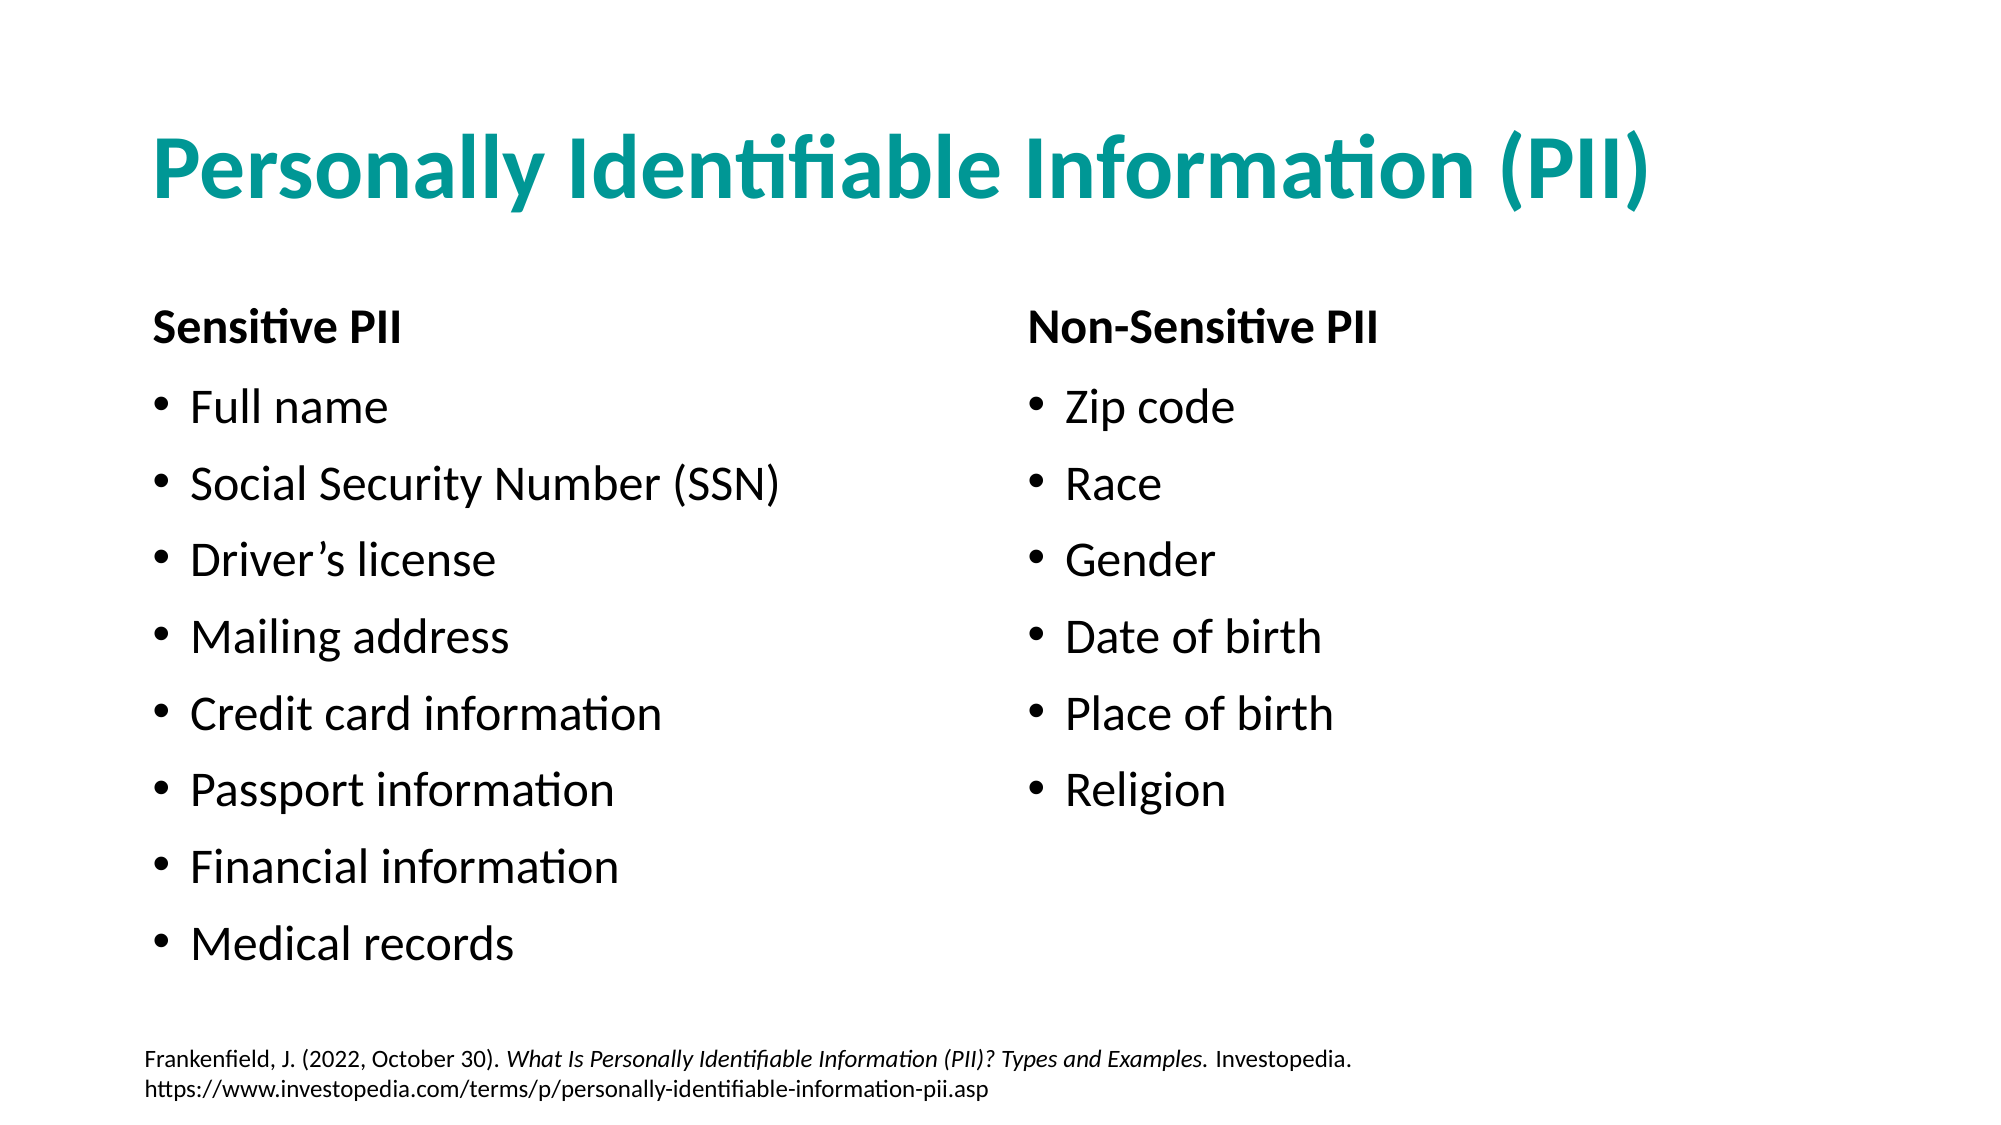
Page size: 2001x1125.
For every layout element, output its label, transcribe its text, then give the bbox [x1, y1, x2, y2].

title Personally Identifiable Information (PII) [137, 59, 1863, 278]
text_box Frankenfield, J. (2022, October 30). What Is Personally Identifiable Information (PII)? Types and Examples. Investopedia. https://www.investopedia.com/terms/p/personally-identifiable-information-pii.asp [129, 1035, 1863, 1110]
list Non-Sensitive PII [1012, 226, 1863, 361]
list Zip code Race Gender Date of birth Place of birth Religion [1012, 361, 1863, 967]
list Sensitive PII [137, 226, 984, 361]
list Full name Social Security Number (SSN) Driver’s license Mailing address Credit card information Passport information Financial information Medical records [137, 361, 984, 967]
